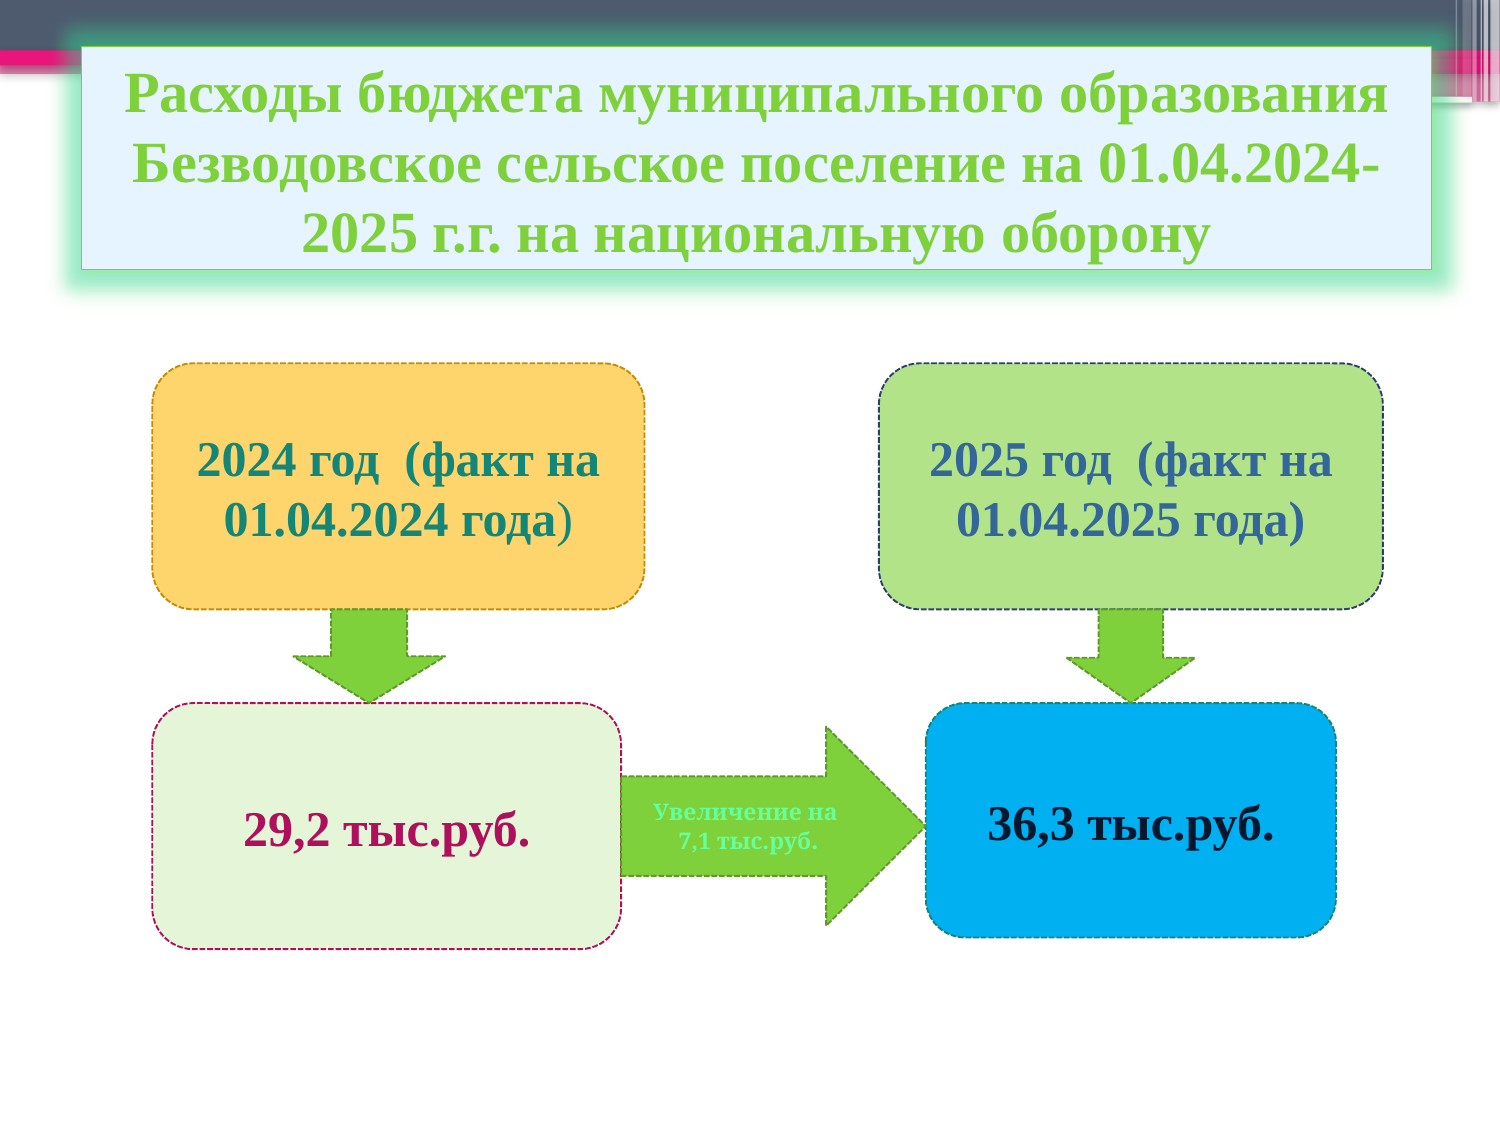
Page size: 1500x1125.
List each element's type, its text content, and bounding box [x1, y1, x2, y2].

text_box 2025 год (факт на 01.04.2025 года) [877, 362, 1384, 611]
text_box 36,3 тыс.руб. [924, 702, 1337, 939]
text_box Увеличение на 7,1 тыс.руб. [620, 725, 927, 926]
text_box [1065, 608, 1196, 704]
text_box 29,2 тыс.руб. [151, 702, 623, 951]
text_box [292, 608, 447, 704]
text_box 2024 год (факт на 01.04.2024 года) [151, 362, 646, 611]
text_box Расходы бюджета муниципального образования Безводовское сельское поселение на 01.04.2024-2025 г.г. на национальную оборону [81, 46, 1432, 270]
